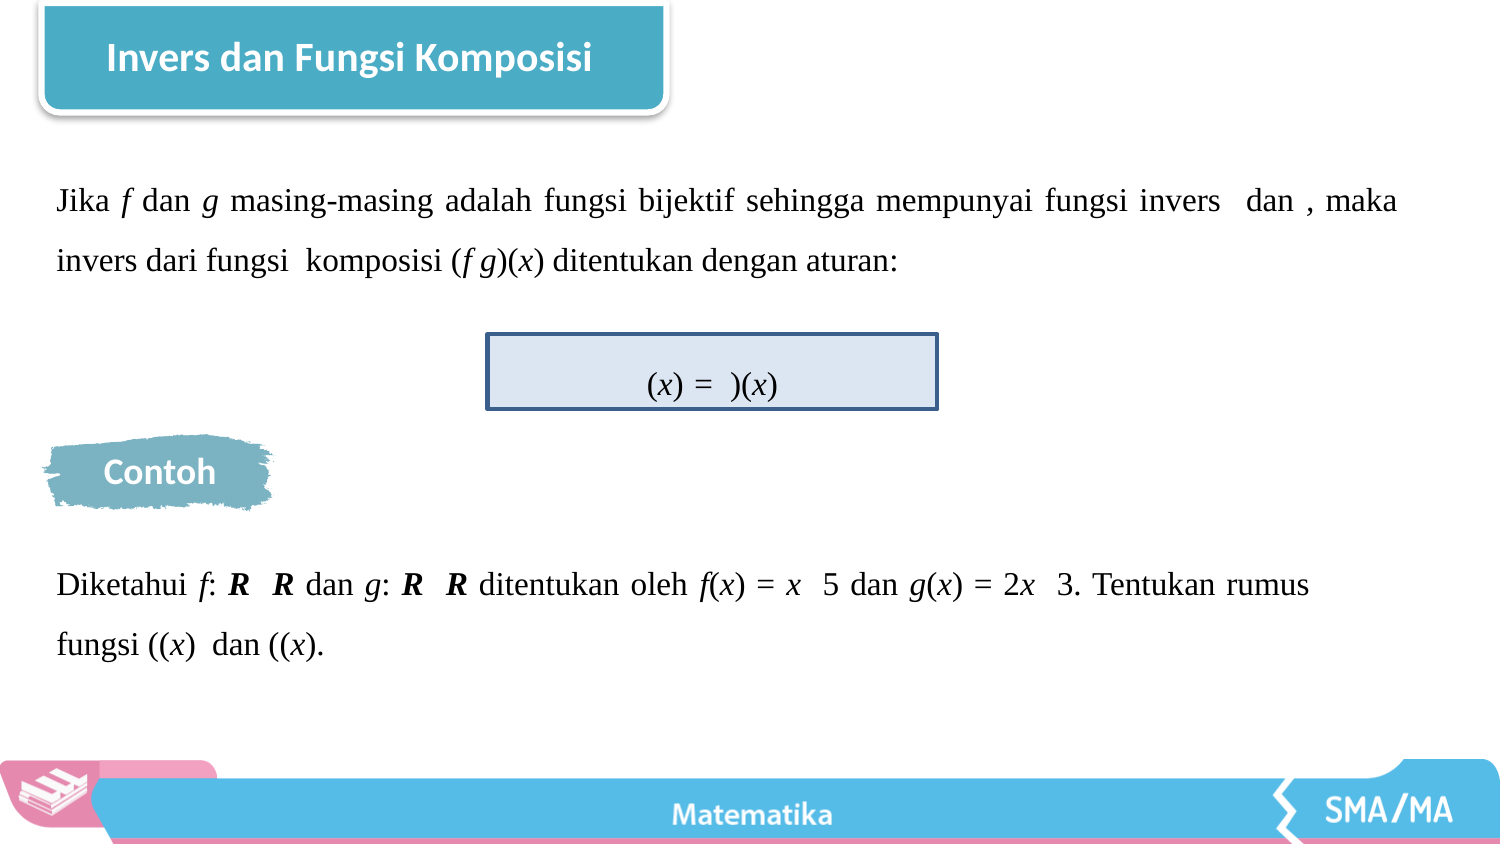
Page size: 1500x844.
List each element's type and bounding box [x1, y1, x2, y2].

picture [0, 759, 1500, 844]
text_box [41, 2, 667, 113]
text_box [41, 434, 276, 514]
